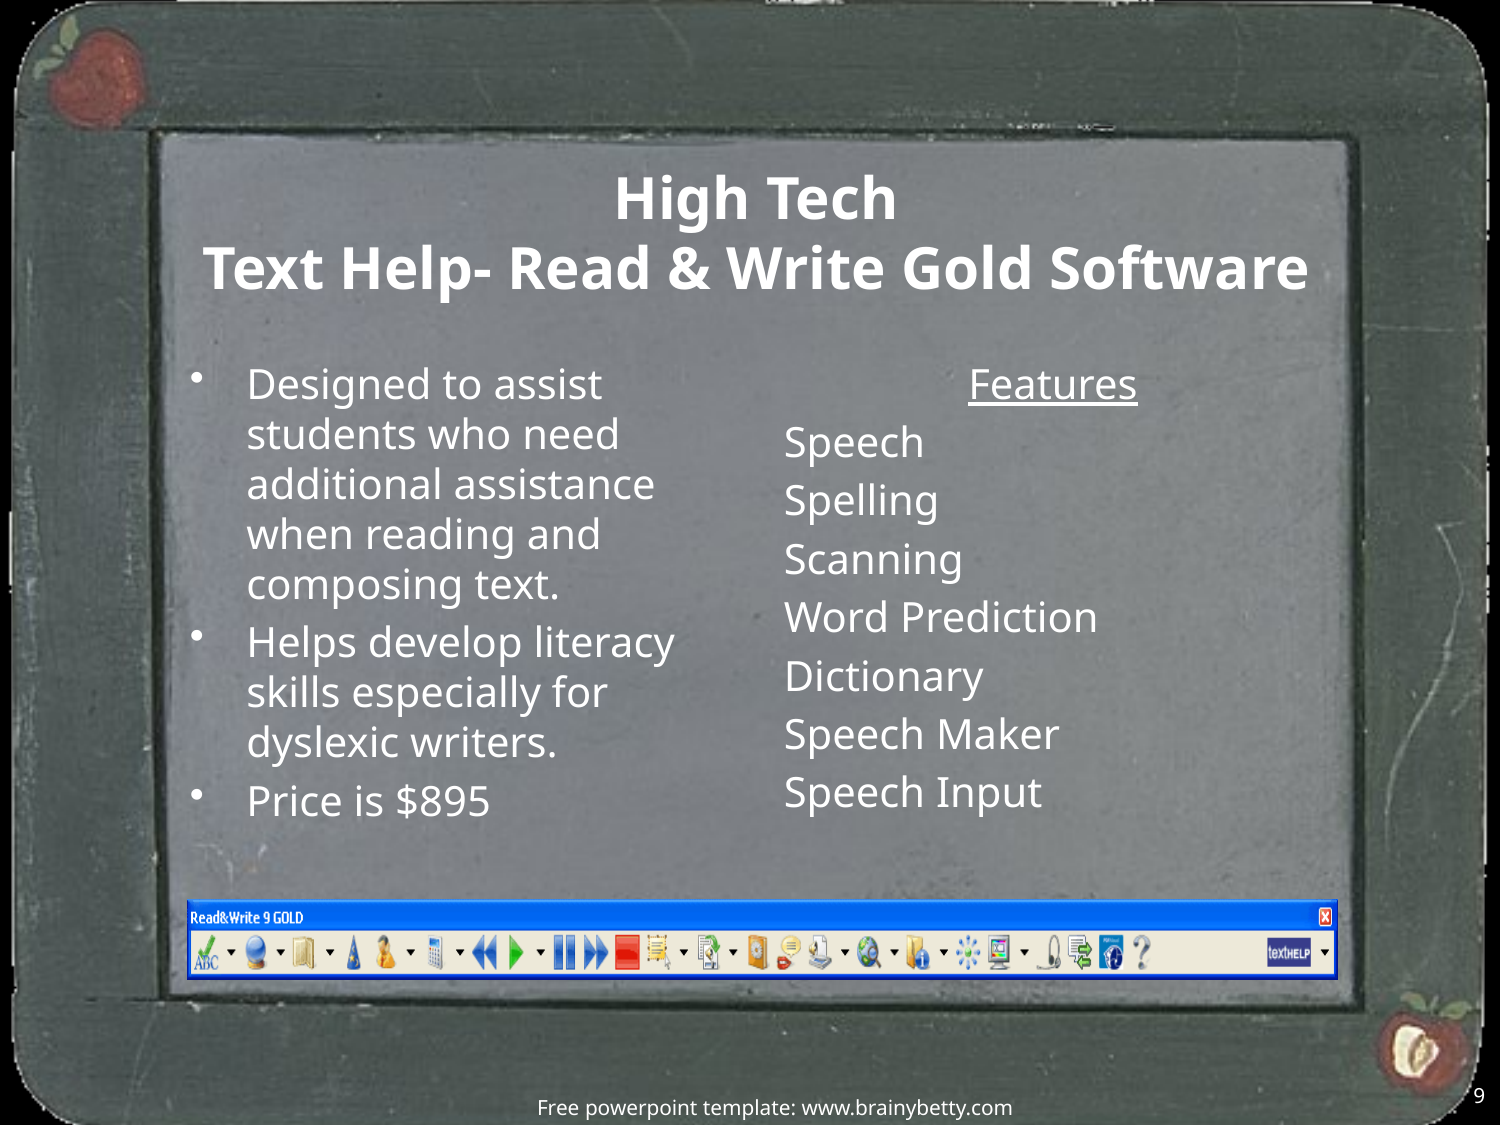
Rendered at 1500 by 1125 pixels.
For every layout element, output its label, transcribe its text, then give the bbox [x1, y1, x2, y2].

list Features Speech Spelling Scanning Word Prediction Dictionary Speech Maker Speech Input [768, 349, 1338, 899]
slide_number 9 [1249, 1074, 1500, 1125]
title High Tech Text Help- Read & Write Gold Software [174, 137, 1338, 326]
picture [0, 0, 1500, 1125]
footer Free powerpoint template: www.brainybetty.com [374, 1087, 1176, 1125]
list Designed to assist students who need additional assistance when reading and composing text. Helps develop literacy skills especially for dyslexic writers. Price is $895 [174, 349, 744, 976]
